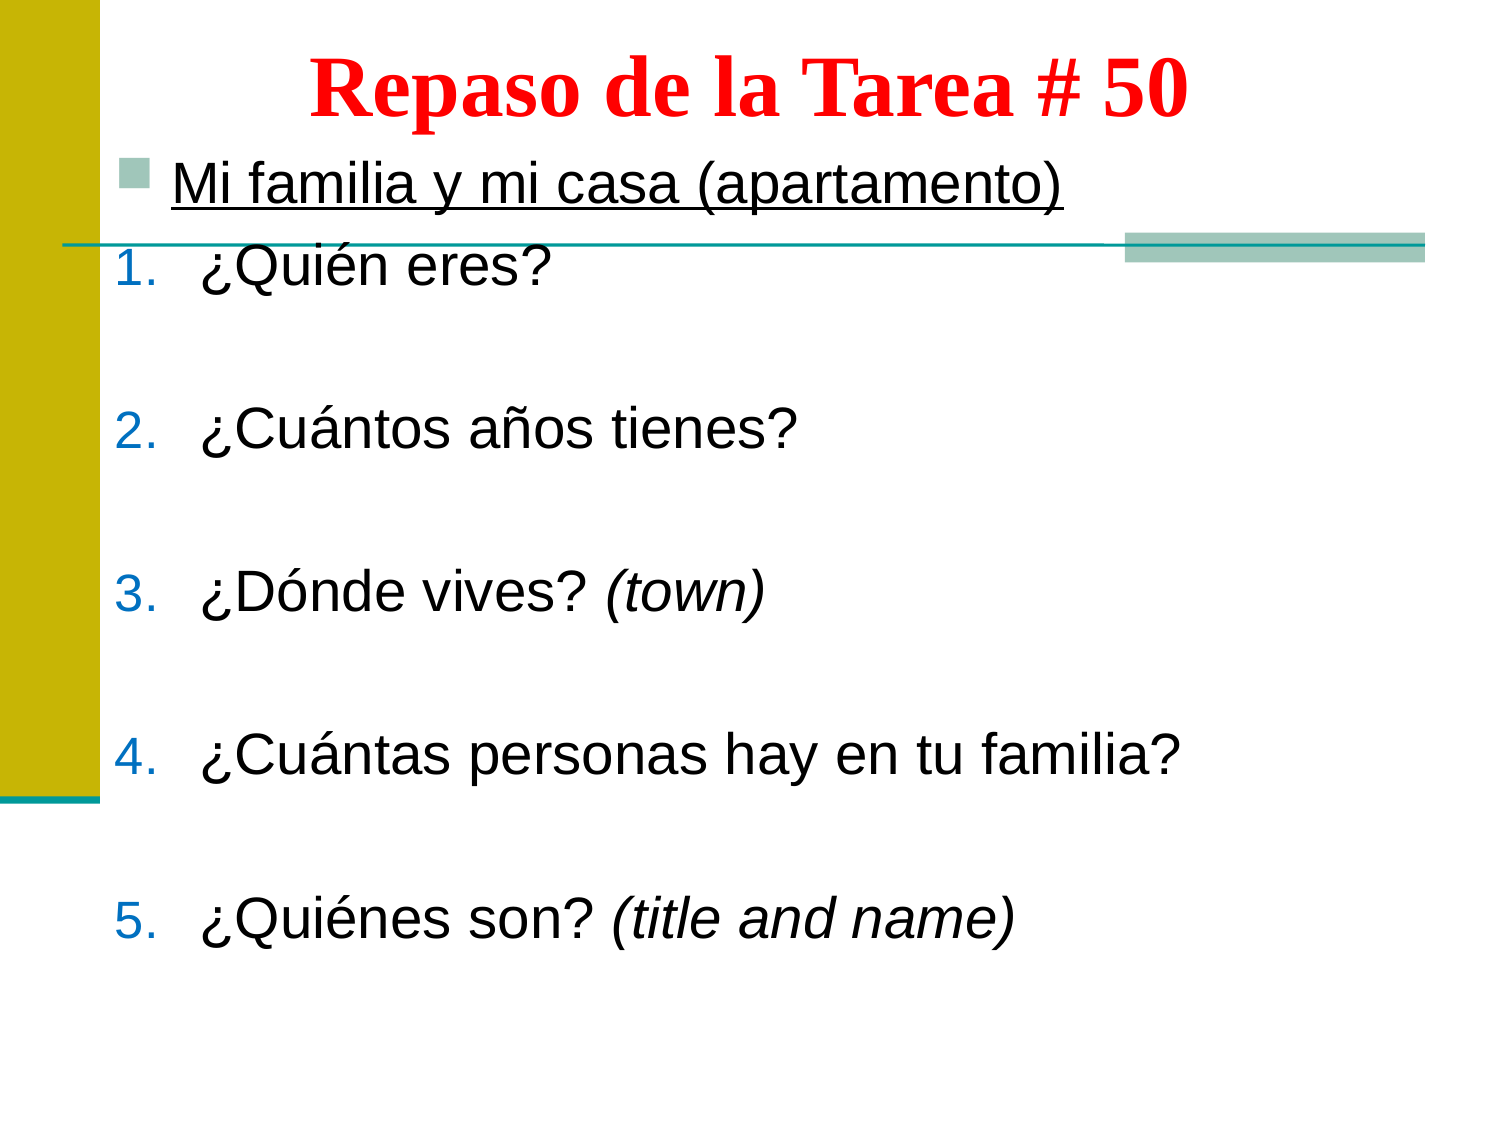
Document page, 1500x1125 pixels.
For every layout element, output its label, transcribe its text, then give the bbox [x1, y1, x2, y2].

list Mi familia y mi casa (apartamento) ¿Quién eres? ¿Cuántos años tienes? ¿Dónde vives? (town) ¿Cuántas personas hay en tu familia? ¿Quiénes son? (title and name) [99, 137, 1500, 881]
title Repaso de la Tarea # 50 [112, 0, 1388, 137]
